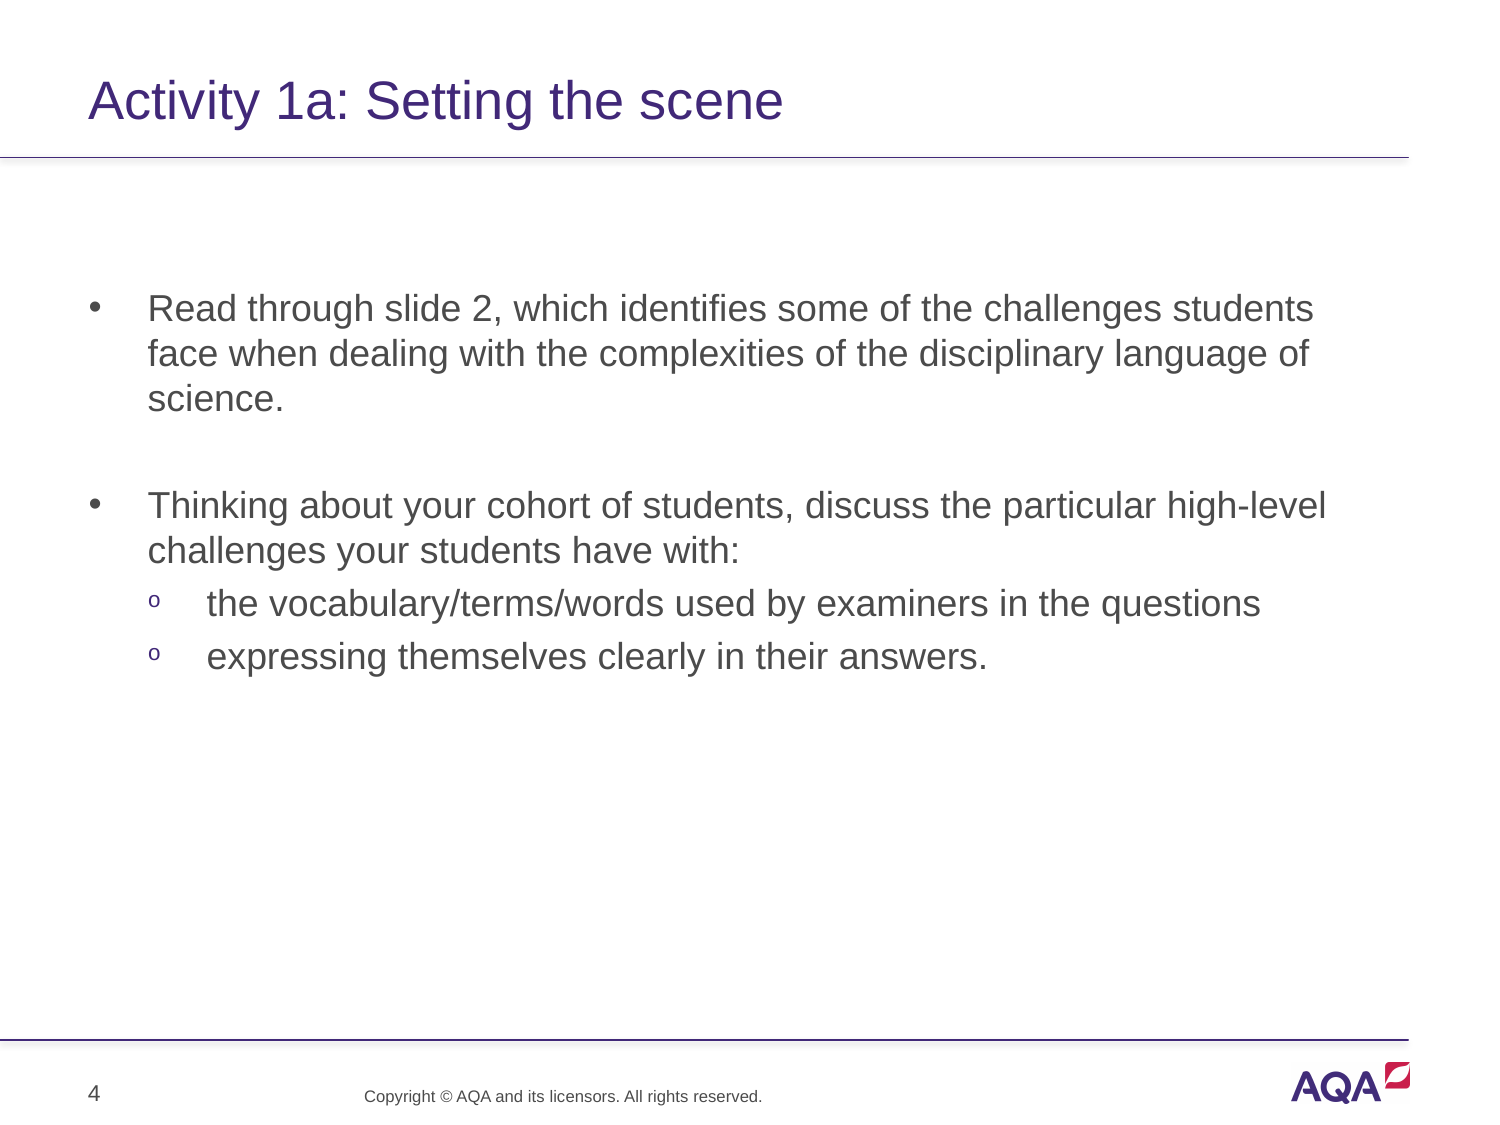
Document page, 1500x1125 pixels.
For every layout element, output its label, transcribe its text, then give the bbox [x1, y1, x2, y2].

footer Copyright © AQA and its licensors. All rights reserved. [324, 1084, 764, 1124]
slide_number 4 [72, 1062, 188, 1123]
title Activity 1a: Setting the scene [88, 72, 1409, 144]
list Read through slide 2, which identifies some of the challenges students face when dealing with the complexities of the disciplinary language of science. Thinking about your cohort of students, discuss the particular high-level challenges your students have with: the vocabulary/terms/words used by examiners in the questions expressing themselves clearly in their answers. [88, 284, 1409, 1007]
picture [1291, 1062, 1410, 1104]
